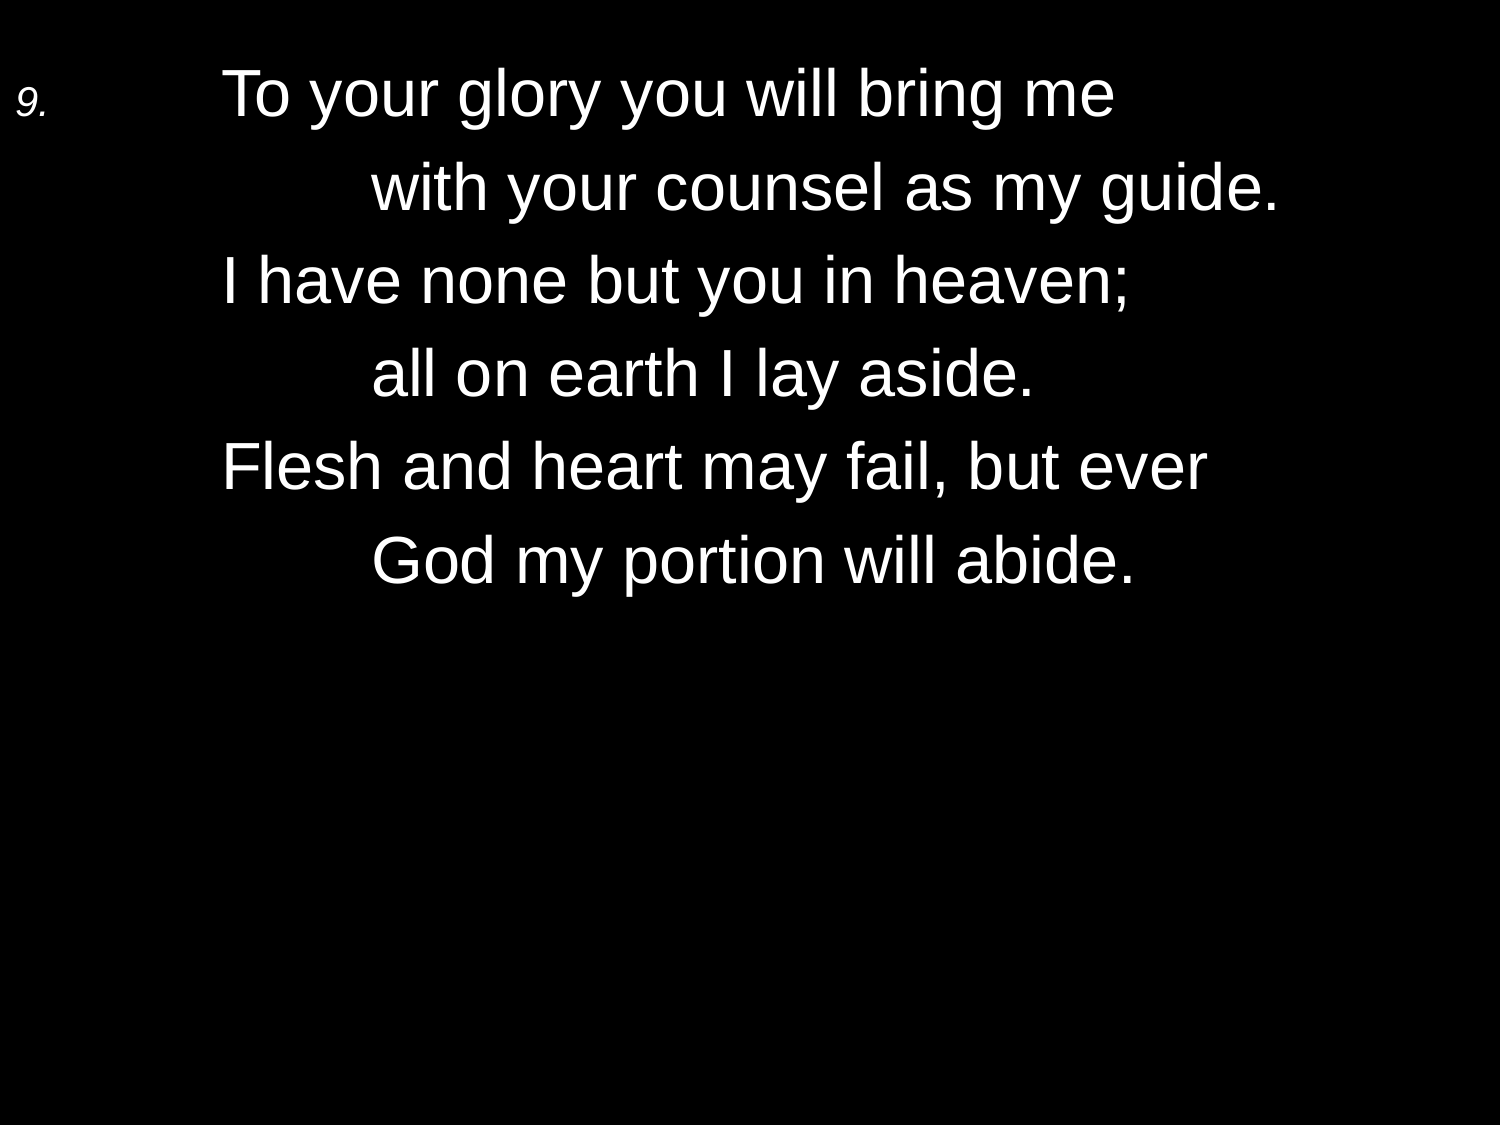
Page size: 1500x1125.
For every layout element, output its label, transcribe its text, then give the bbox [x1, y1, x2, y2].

list 9. To your glory you will bring me with your counsel as my guide. I have none but you in heaven; all on earth I lay aside. Flesh and heart may fail, but ever God my portion will abide. [0, 42, 1500, 1047]
